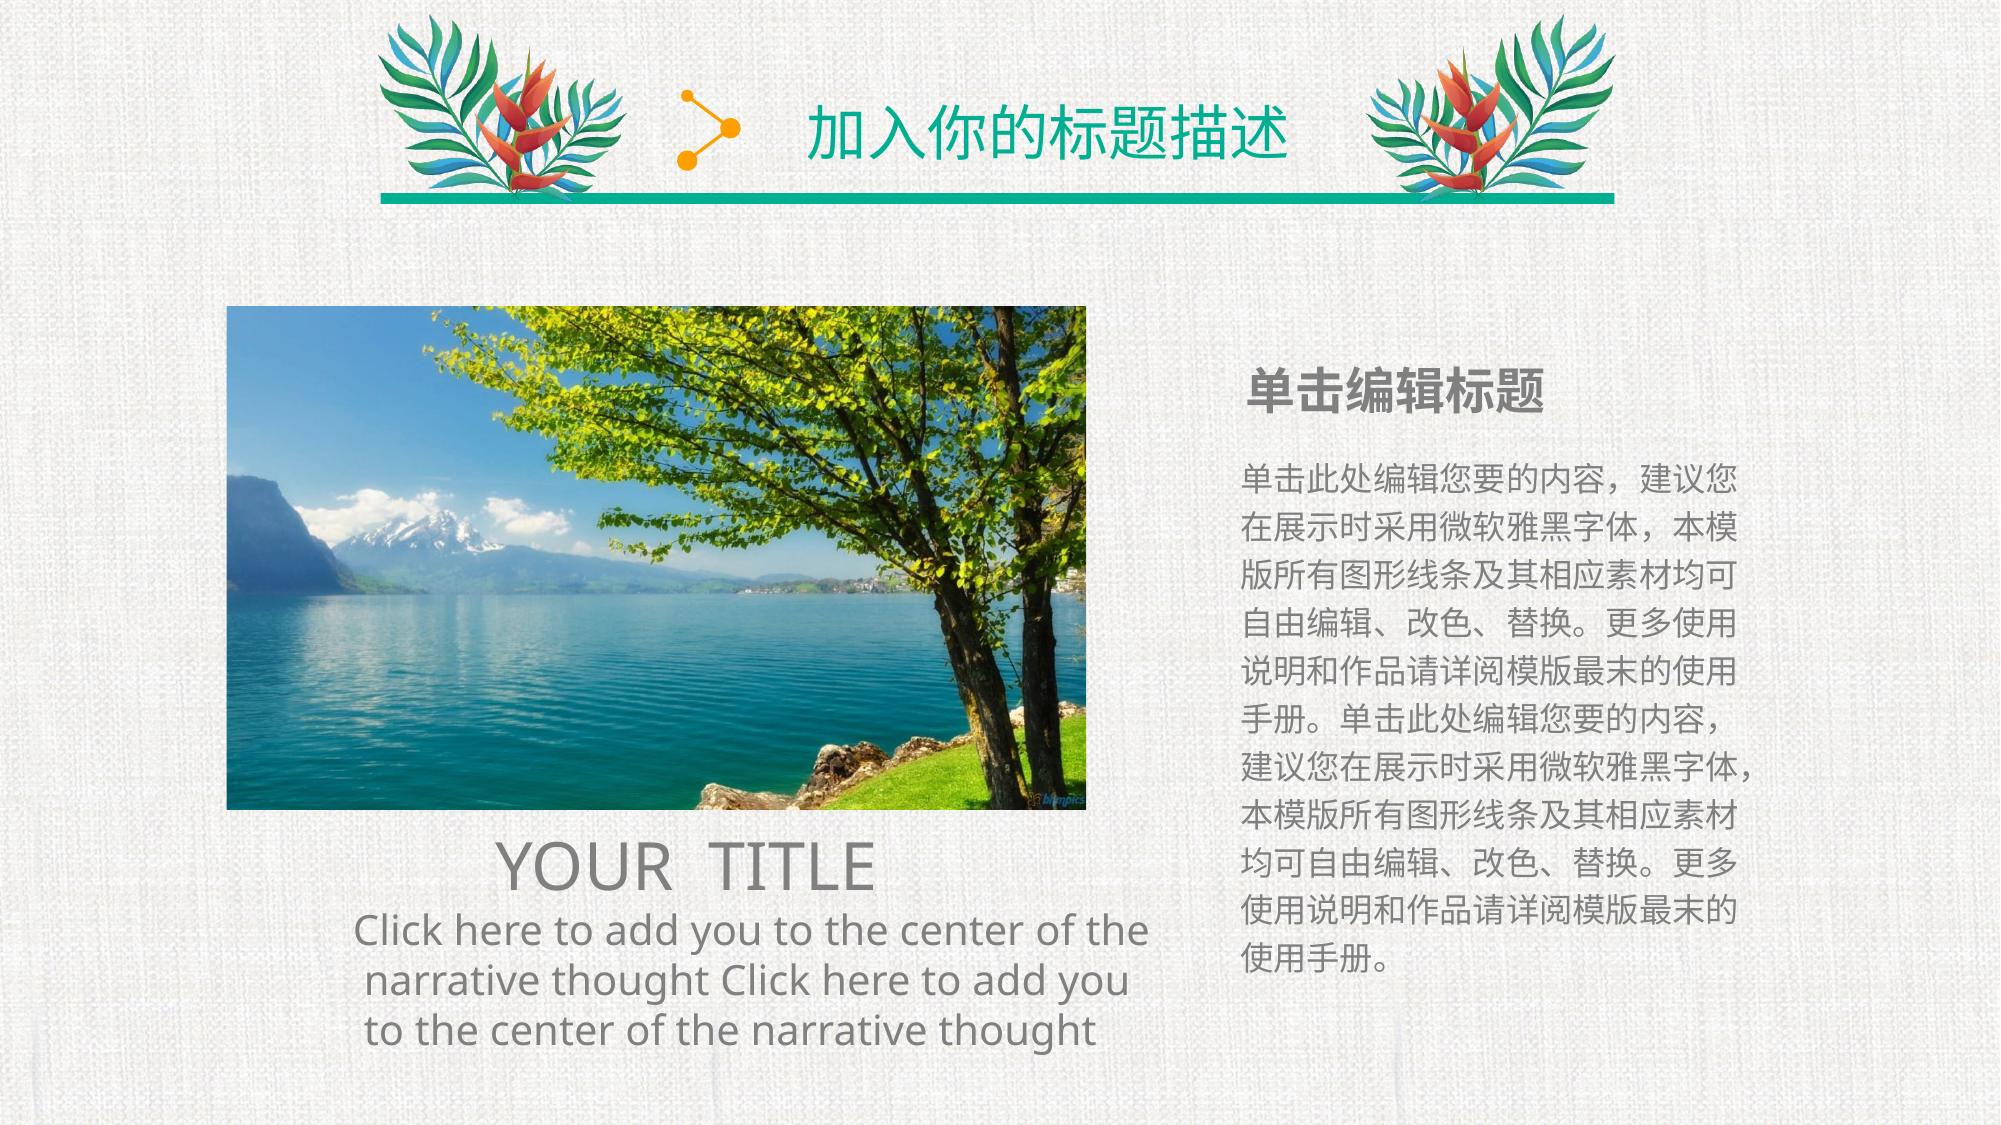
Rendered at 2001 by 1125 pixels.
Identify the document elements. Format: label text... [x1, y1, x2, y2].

text_box YOUR TITLE Click here to add you to the center of the narrative thought Click here to add you to the center of the narrative thought [338, 816, 1165, 1101]
text_box 单击编辑标题 [1245, 359, 1560, 420]
text_box 单击此处编辑您要的内容，建议您在展示时采用微软雅黑字体，本模版所有图形线条及其相应素材均可自由编辑、改色、替换。更多使用说明和作品请详阅模版最末的使用手册。单击此处编辑您要的内容，建议您在展示时采用微软雅黑字体，本模版所有图形线条及其相应素材均可自由编辑、改色、替换。更多使用说明和作品请详阅模版最末的使用手册。 [1240, 450, 1743, 1033]
picture [0, 0, 2001, 1125]
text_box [364, 0, 1628, 217]
text_box [226, 306, 1087, 810]
